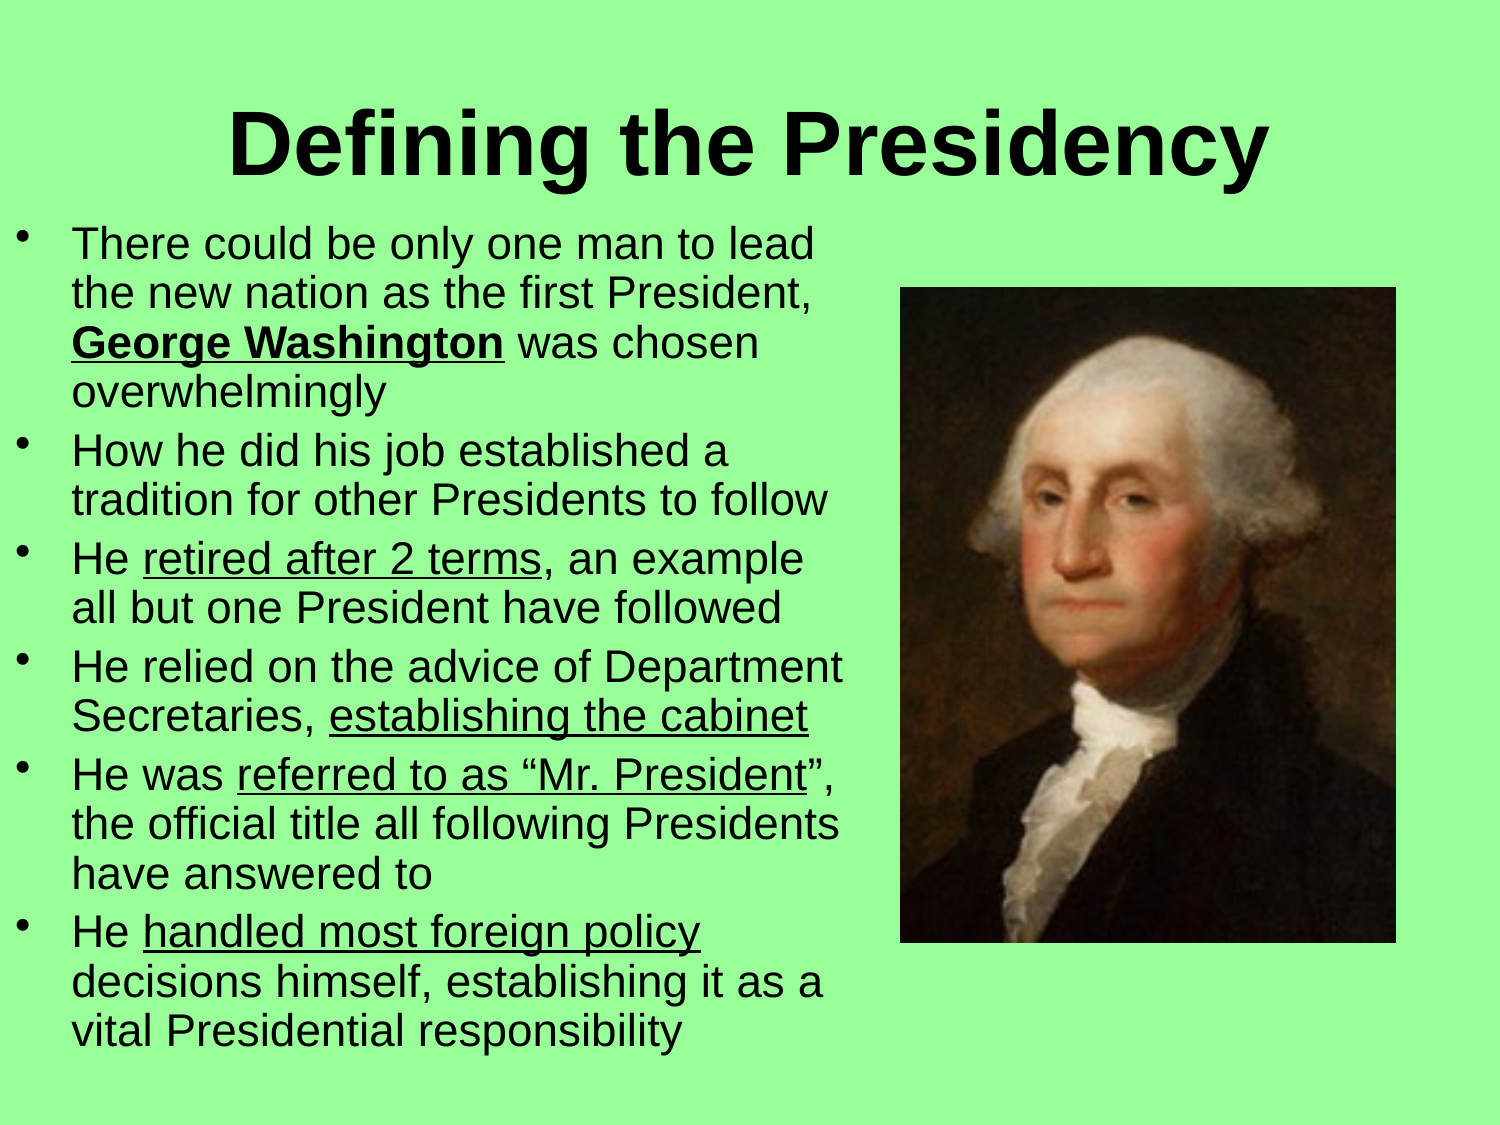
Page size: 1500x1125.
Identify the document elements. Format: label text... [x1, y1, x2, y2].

list There could be only one man to lead the new nation as the first President, George Washington was chosen overwhelmingly How he did his job established a tradition for other Presidents to follow He retired after 2 terms, an example all but one President have followed He relied on the advice of Department Secretaries, establishing the cabinet He was referred to as “Mr. President”, the official title all following Presidents have answered to He handled most foreign policy decisions himself, establishing it as a vital Presidential responsibility [0, 212, 863, 1075]
title Defining the Presidency [75, 45, 1425, 233]
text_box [899, 287, 1396, 943]
